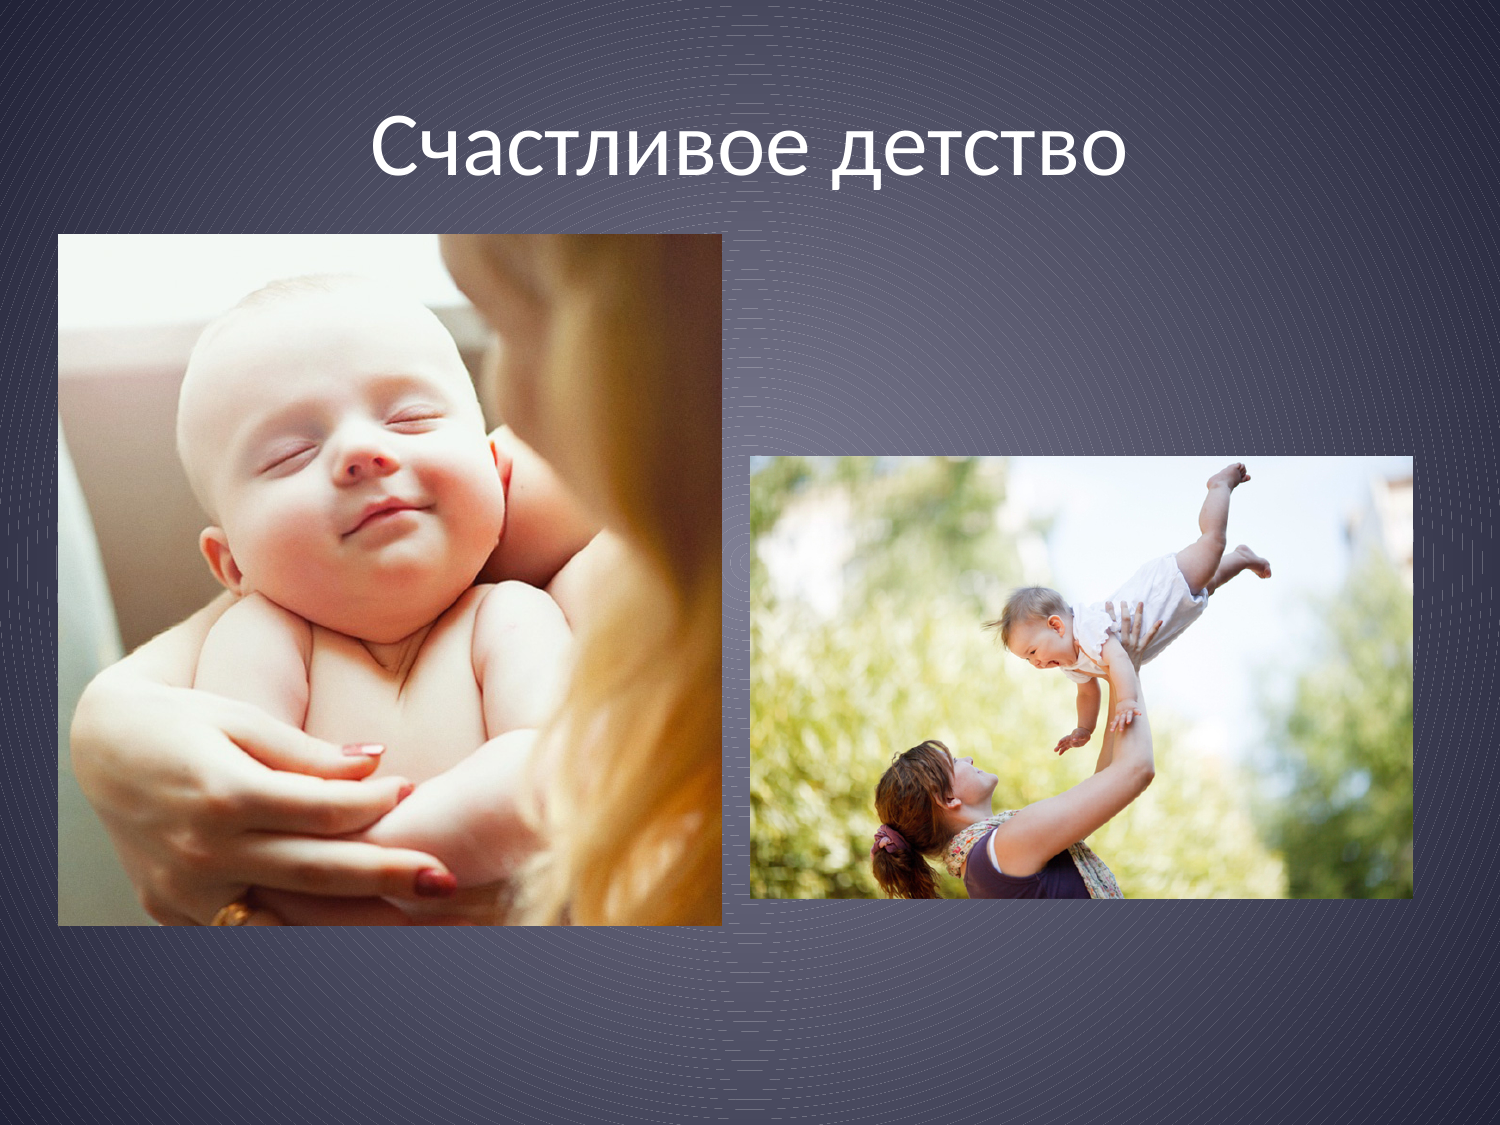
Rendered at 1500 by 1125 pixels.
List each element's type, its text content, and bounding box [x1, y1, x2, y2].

title Счастливое детство [75, 45, 1425, 233]
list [58, 234, 722, 926]
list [749, 456, 1413, 899]
